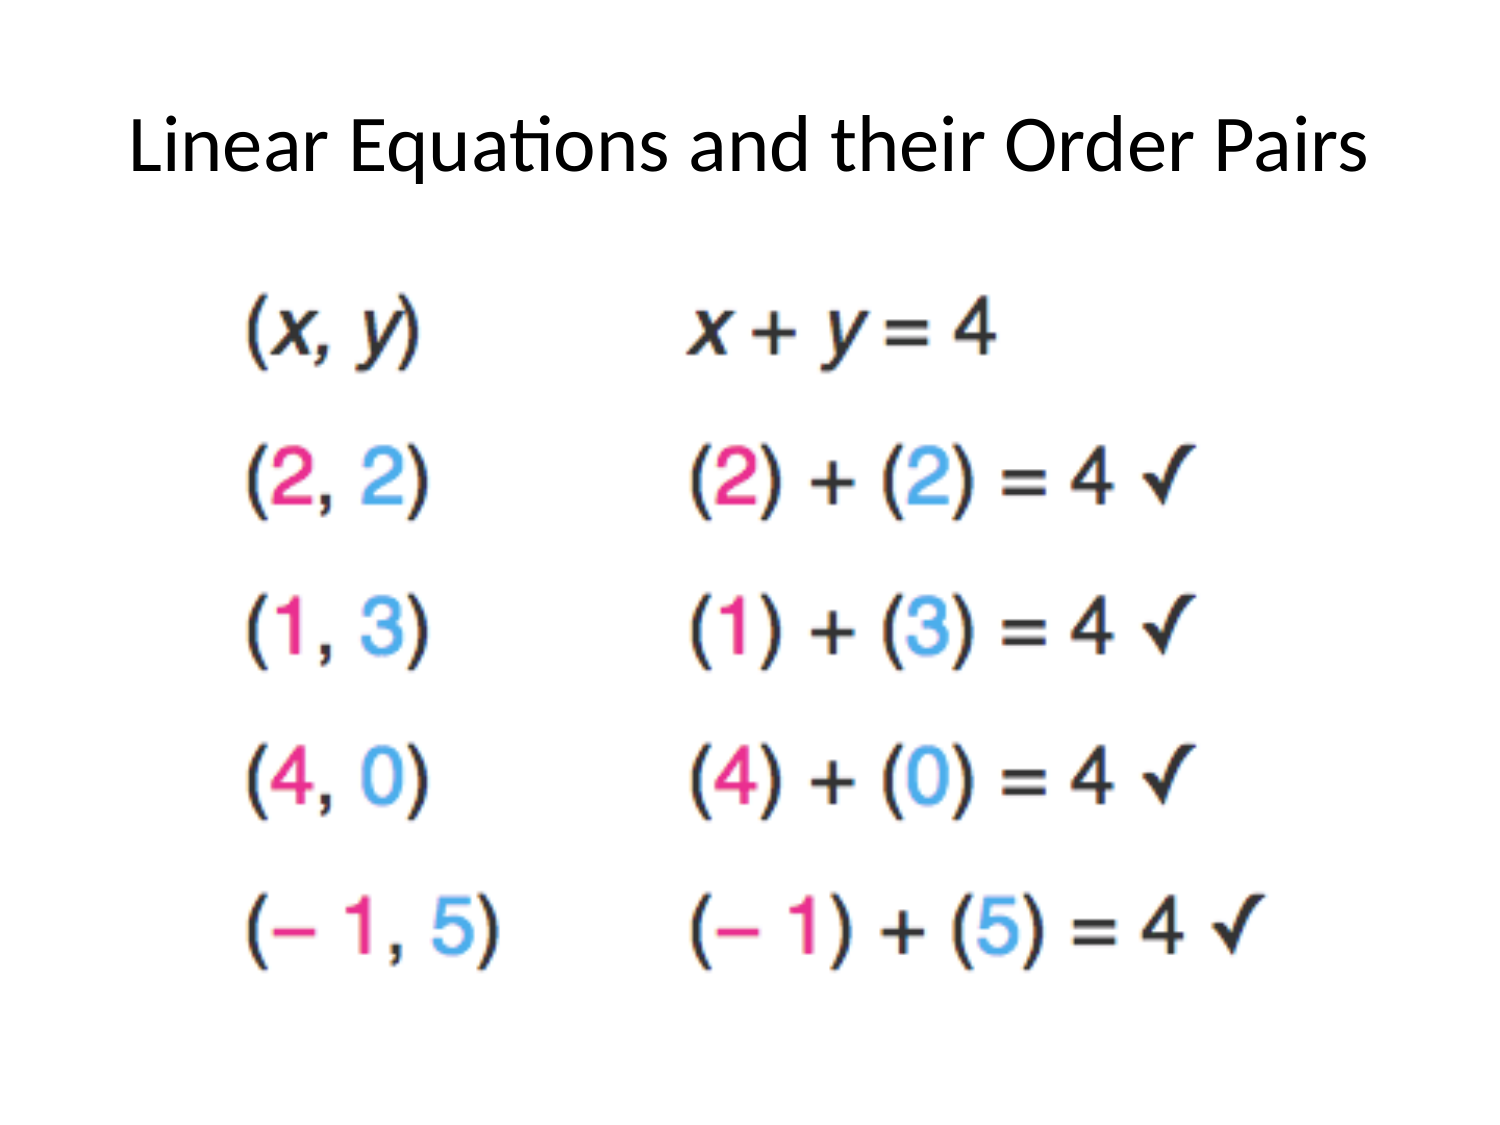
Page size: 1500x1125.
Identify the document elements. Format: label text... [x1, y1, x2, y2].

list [74, 262, 1426, 1006]
title Linear Equations and their Order Pairs [75, 45, 1425, 233]
